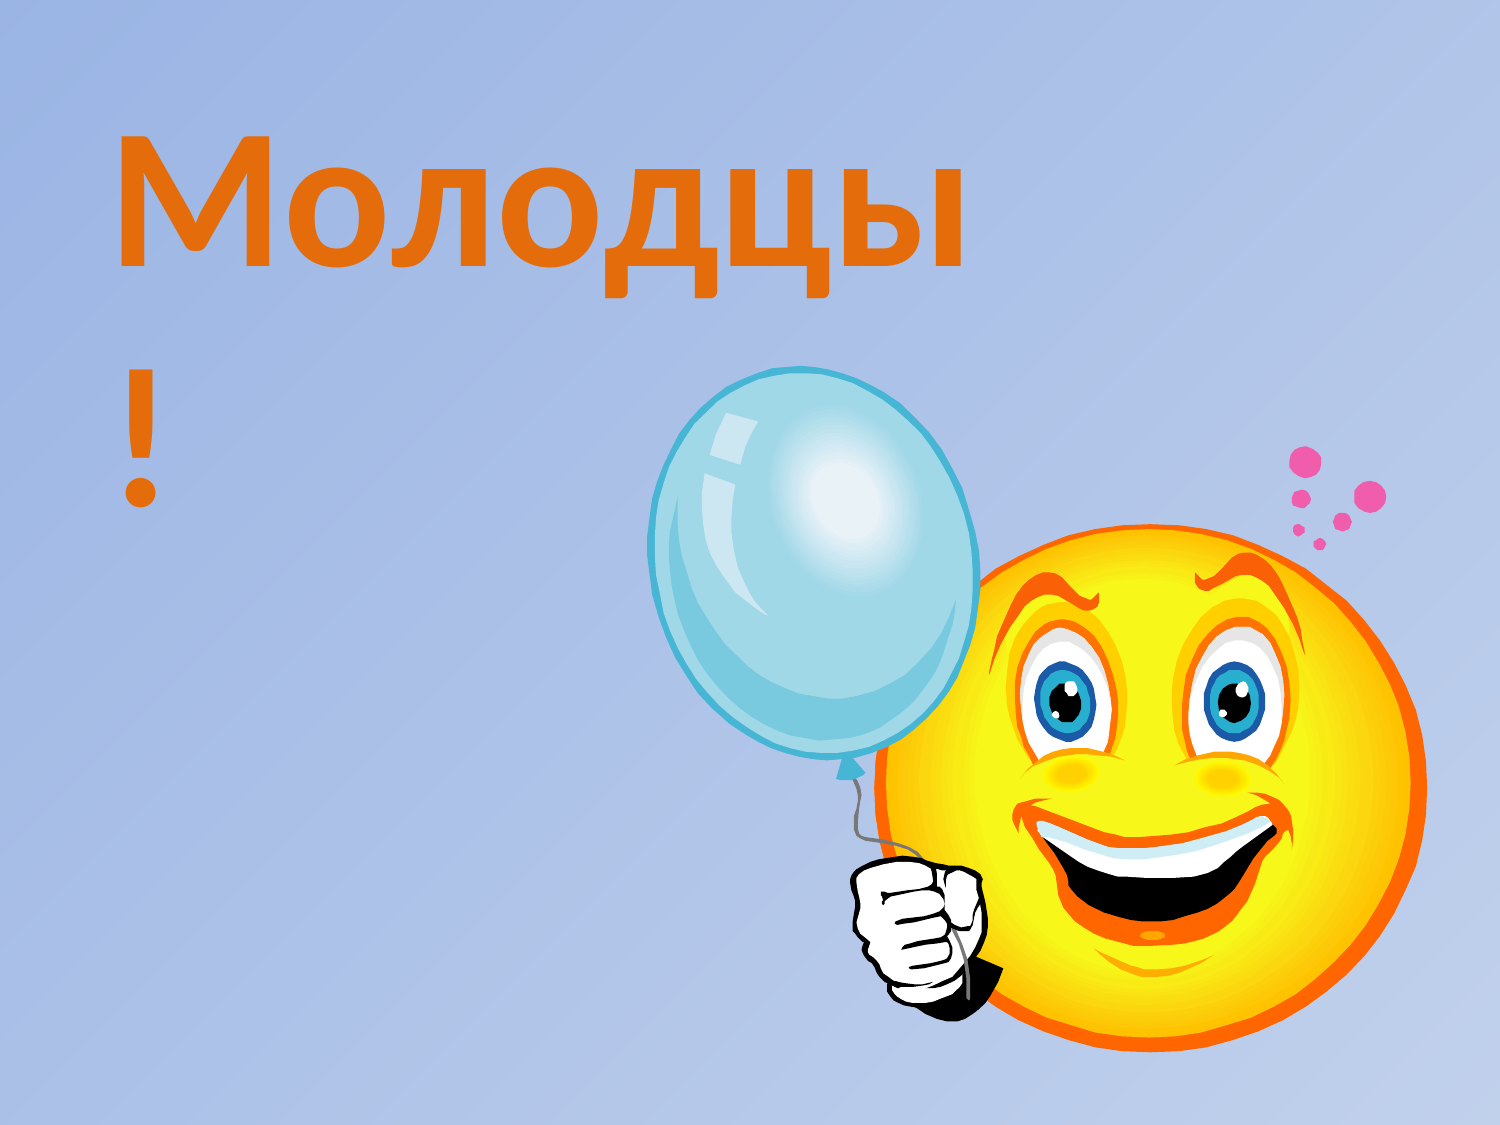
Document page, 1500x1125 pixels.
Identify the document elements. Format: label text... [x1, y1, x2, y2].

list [644, 362, 1430, 1055]
text_box Молодцы! [93, 58, 1055, 554]
